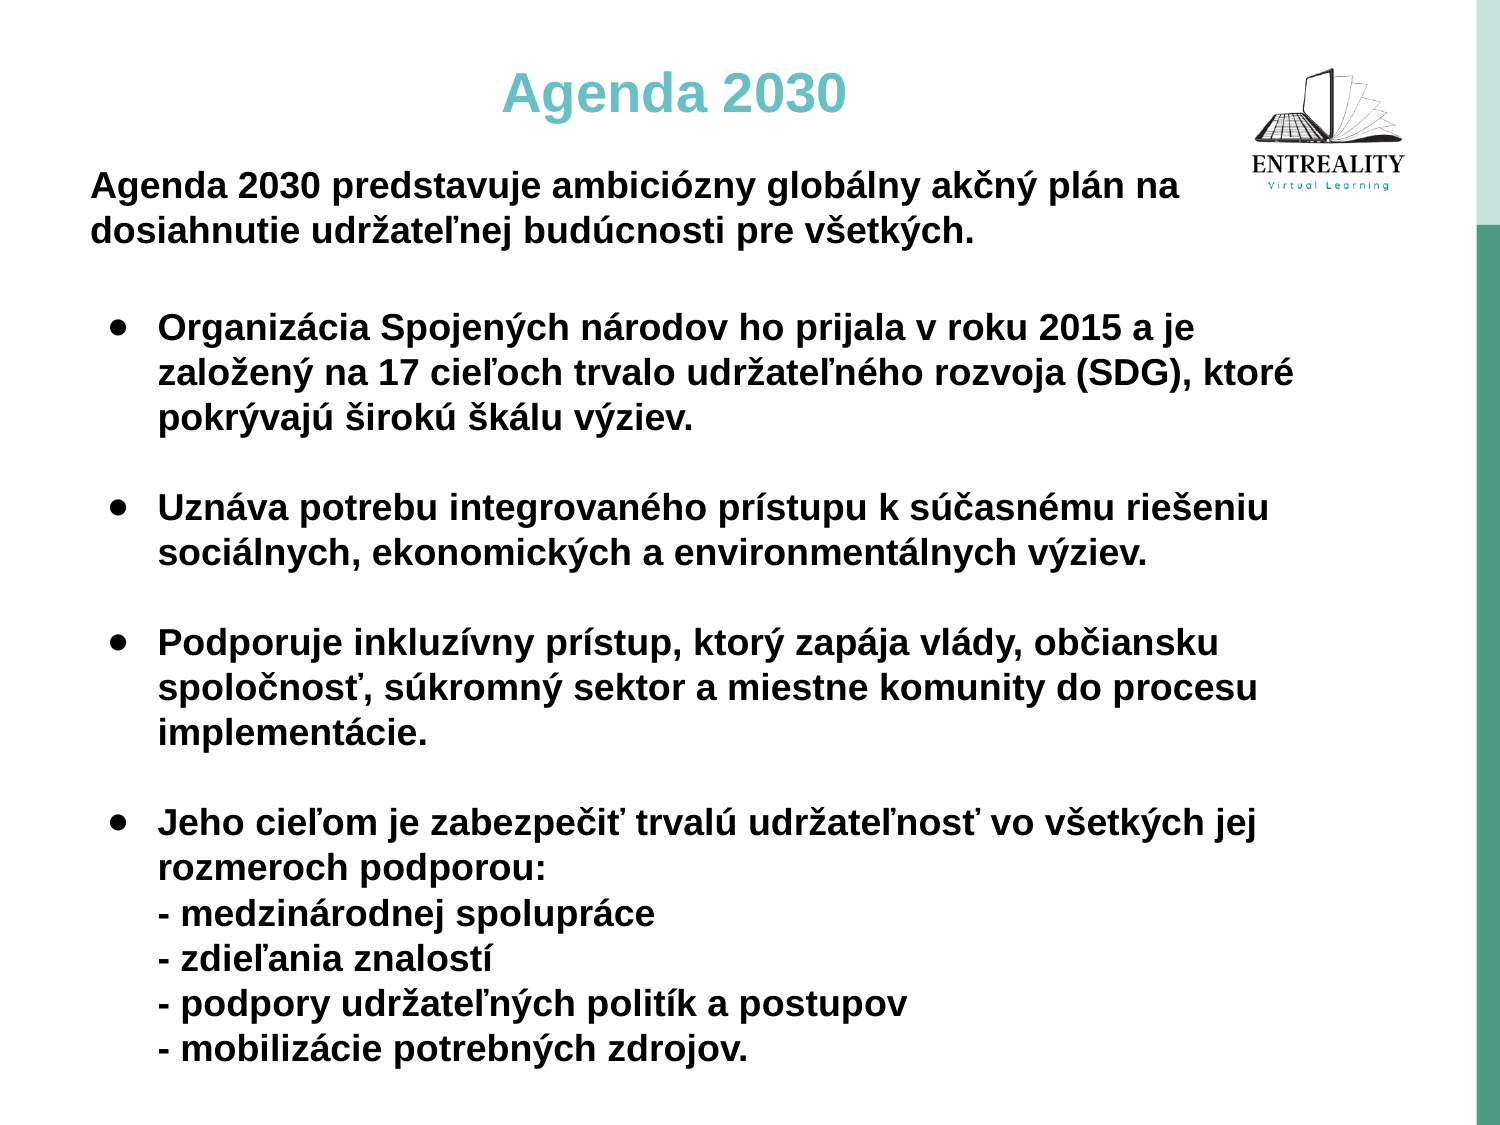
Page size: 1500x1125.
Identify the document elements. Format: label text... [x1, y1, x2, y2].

title Agenda 2030 [486, 20, 960, 132]
picture [1198, 0, 1458, 259]
list Agenda 2030 predstavuje ambiciózny globálny akčný plán na dosiahnutie udržateľnej budúcnosti pre všetkých. Organizácia Spojených národov ho prijala v roku 2015 a je založený na 17 cieľoch trvalo udržateľného rozvoja (SDG), ktoré pokrývajú širokú škálu výziev. Uznáva potrebu integrovaného prístupu k súčasnému riešeniu sociálnych, ekonomických a environmentálnych výziev. Podporuje inkluzívny prístup, ktorý zapája vlády, občiansku spoločnosť, súkromný sektor a miestne komunity do procesu implementácie. Jeho cieľom je zabezpečiť trvalú udržateľnosť vo všetkých jej rozmeroch podporou: - medzinárodnej spolupráce - zdieľania znalostí - podpory udržateľných politík a postupov - mobilizácie potrebných zdrojov. [75, 153, 1325, 1089]
